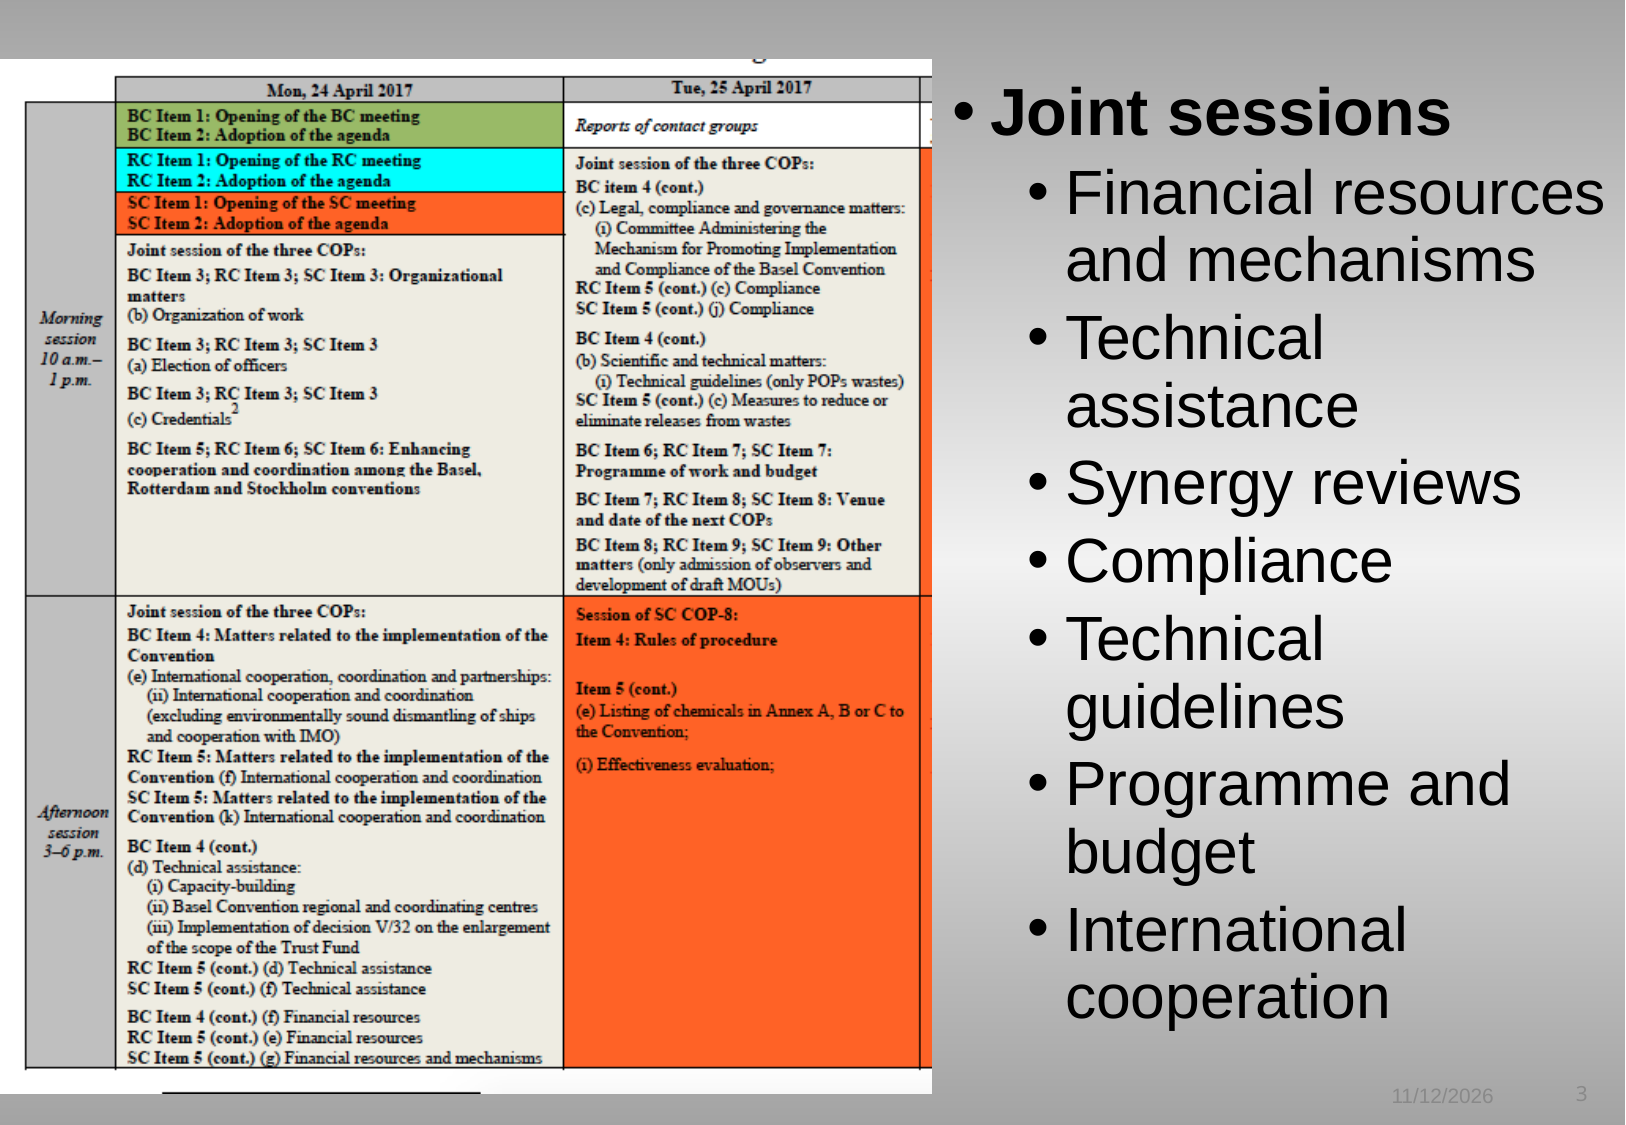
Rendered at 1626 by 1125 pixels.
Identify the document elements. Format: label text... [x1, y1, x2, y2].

list Joint sessions Financial resources and mechanisms Technical assistance Synergy reviews Compliance Technical guidelines Programme and budget International cooperation [937, 70, 1625, 753]
picture [0, 59, 933, 1094]
